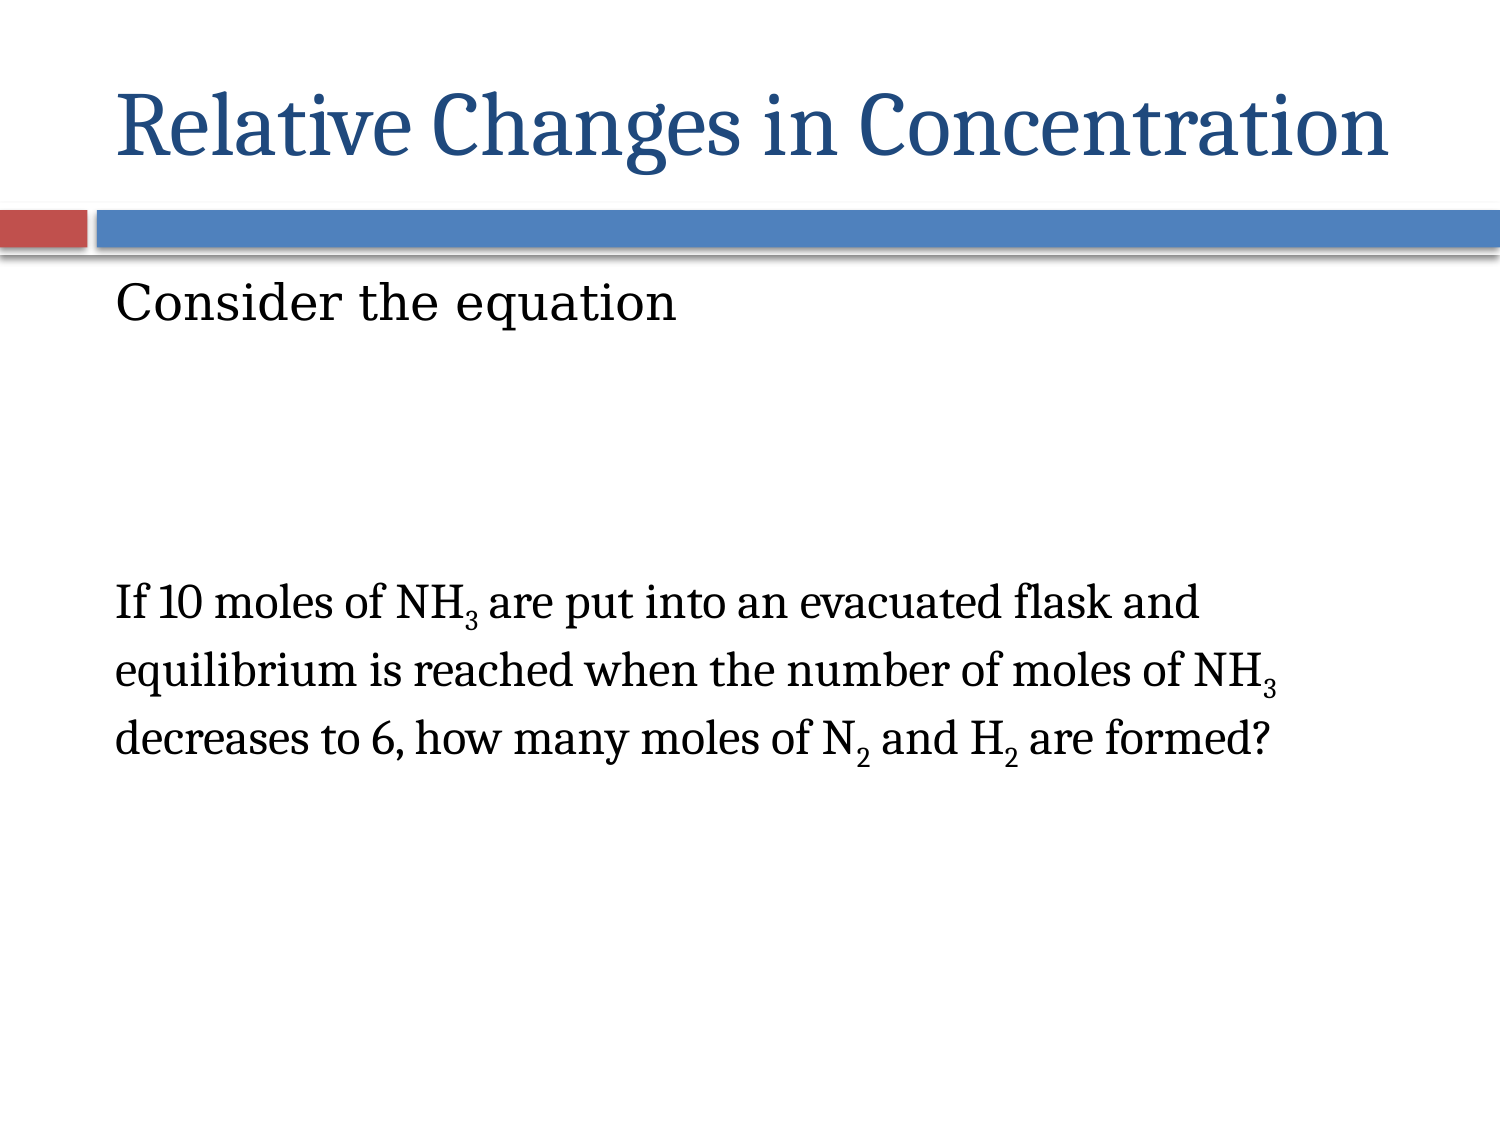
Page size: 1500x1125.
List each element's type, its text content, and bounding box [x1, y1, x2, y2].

title Relative Changes in Concentration [100, 37, 1438, 200]
